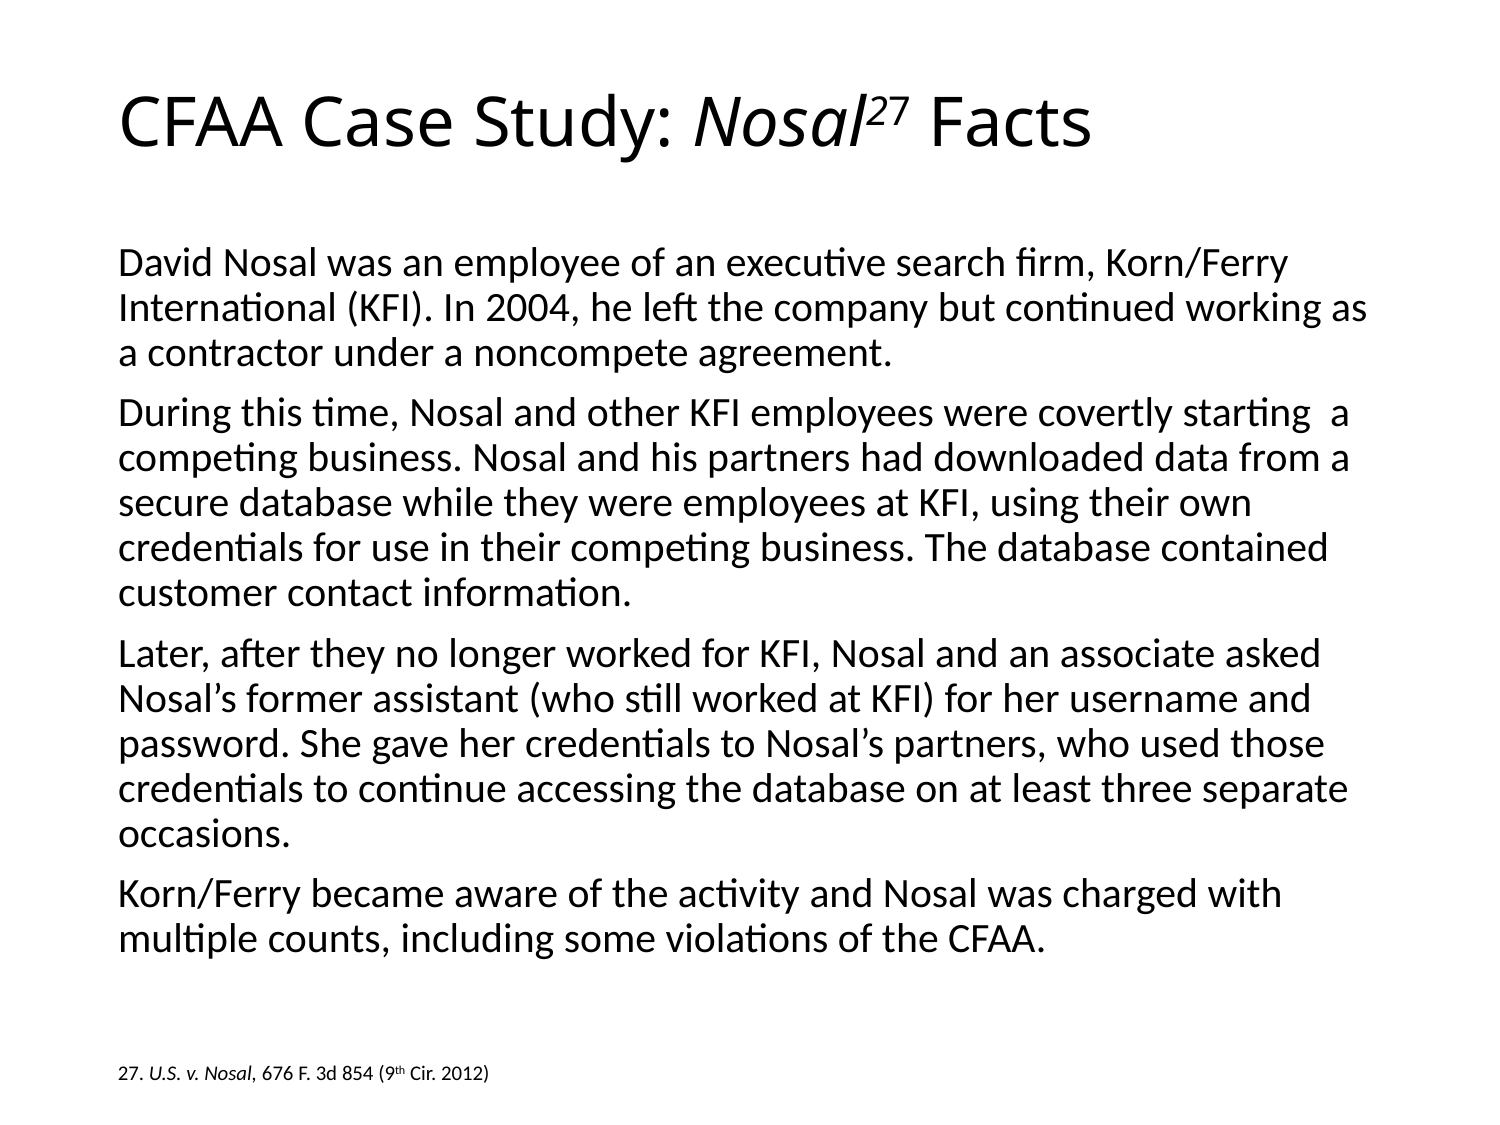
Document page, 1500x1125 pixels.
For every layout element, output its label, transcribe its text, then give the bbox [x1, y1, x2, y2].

title CFAA Case Study: Nosal27 Facts [102, 15, 1398, 232]
text_box 27. U.S. v. Nosal, 676 F. 3d 854 (9th Cir. 2012) [103, 1052, 1397, 1118]
list David Nosal was an employee of an executive search firm, Korn/Ferry International (KFI). In 2004, he left the company but continued working as a contractor under a noncompete agreement. During this time, Nosal and other KFI employees were covertly starting a competing business. Nosal and his partners had downloaded data from a secure database while they were employees at KFI, using their own credentials for use in their competing business. The database contained customer contact information. Later, after they no longer worked for KFI, Nosal and an associate asked Nosal’s former assistant (who still worked at KFI) for her username and password. She gave her credentials to Nosal’s partners, who used those credentials to continue accessing the database on at least three separate occasions. Korn/Ferry became aware of the activity and Nosal was charged with multiple counts, including some violations of the CFAA. [102, 232, 1398, 976]
